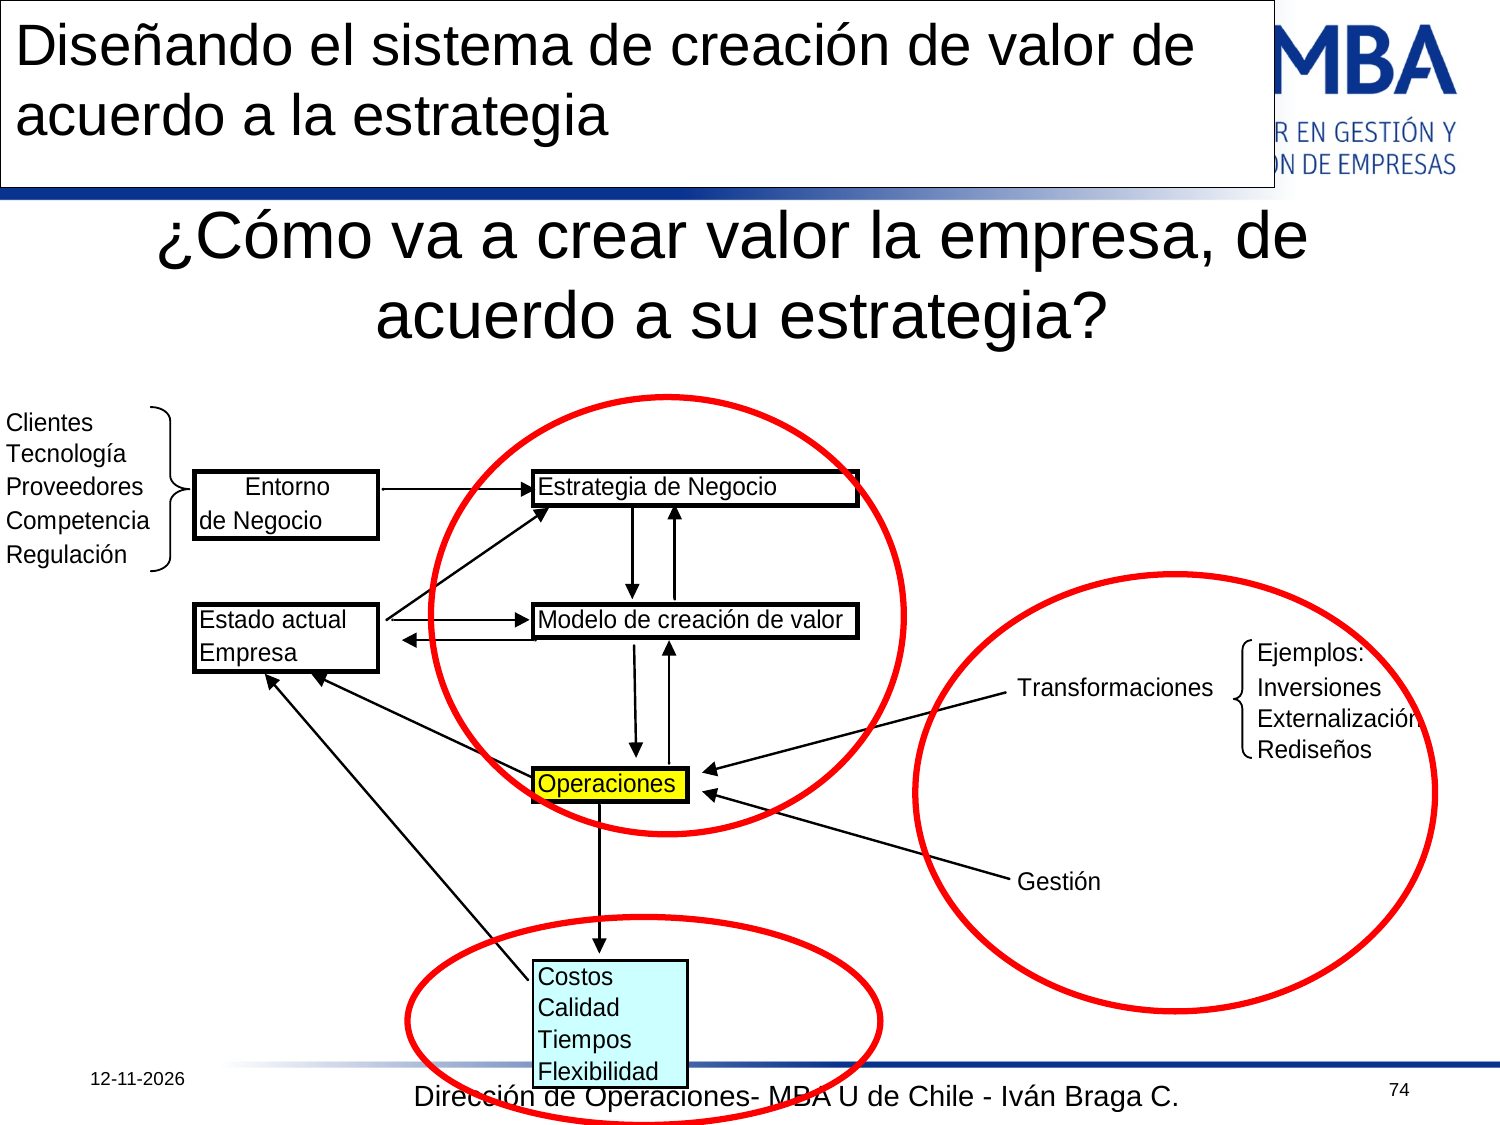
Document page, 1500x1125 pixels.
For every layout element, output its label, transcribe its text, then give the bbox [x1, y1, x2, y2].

picture [0, 0, 1500, 1125]
list ¿Cómo va a crear valor la empresa, de acuerdo a su estrategia? [76, 184, 1352, 371]
title Diseñando el sistema de creación de valor de acuerdo a la estrategia [0, 0, 1275, 188]
